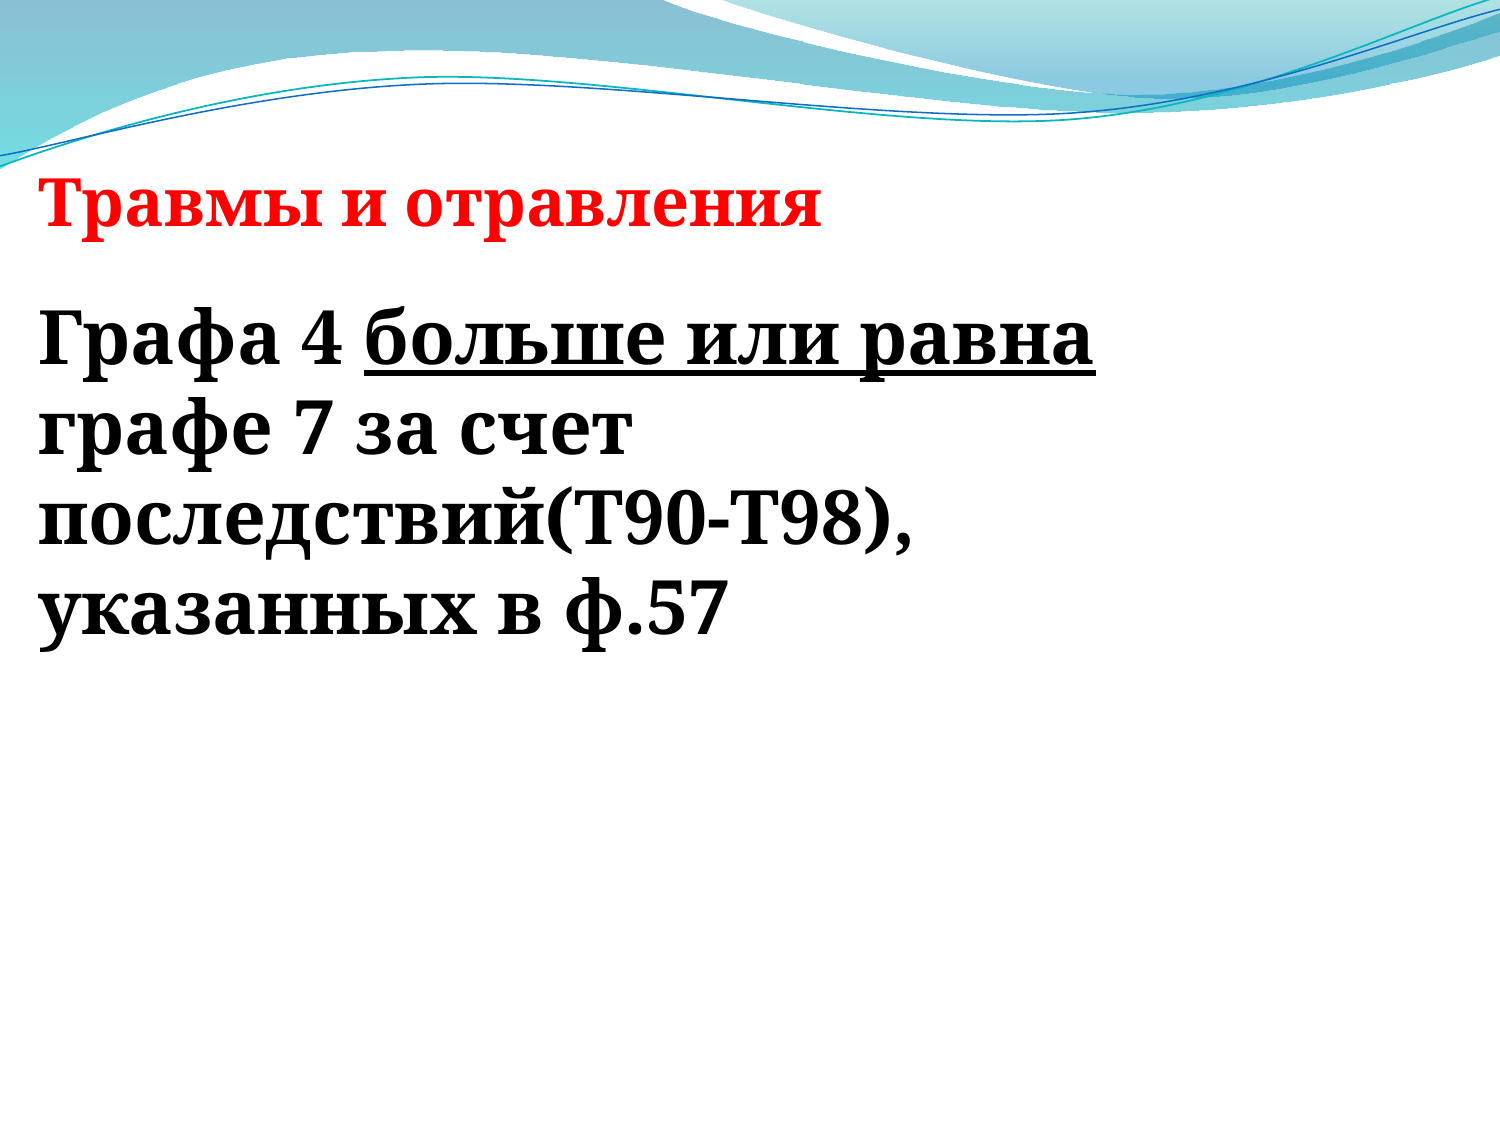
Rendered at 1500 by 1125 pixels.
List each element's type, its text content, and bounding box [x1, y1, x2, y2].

text_box Травмы и отравления Графа 4 больше или равна графе 7 за счет последствий(Т90-Т98), указанных в ф.57 [23, 152, 1336, 658]
